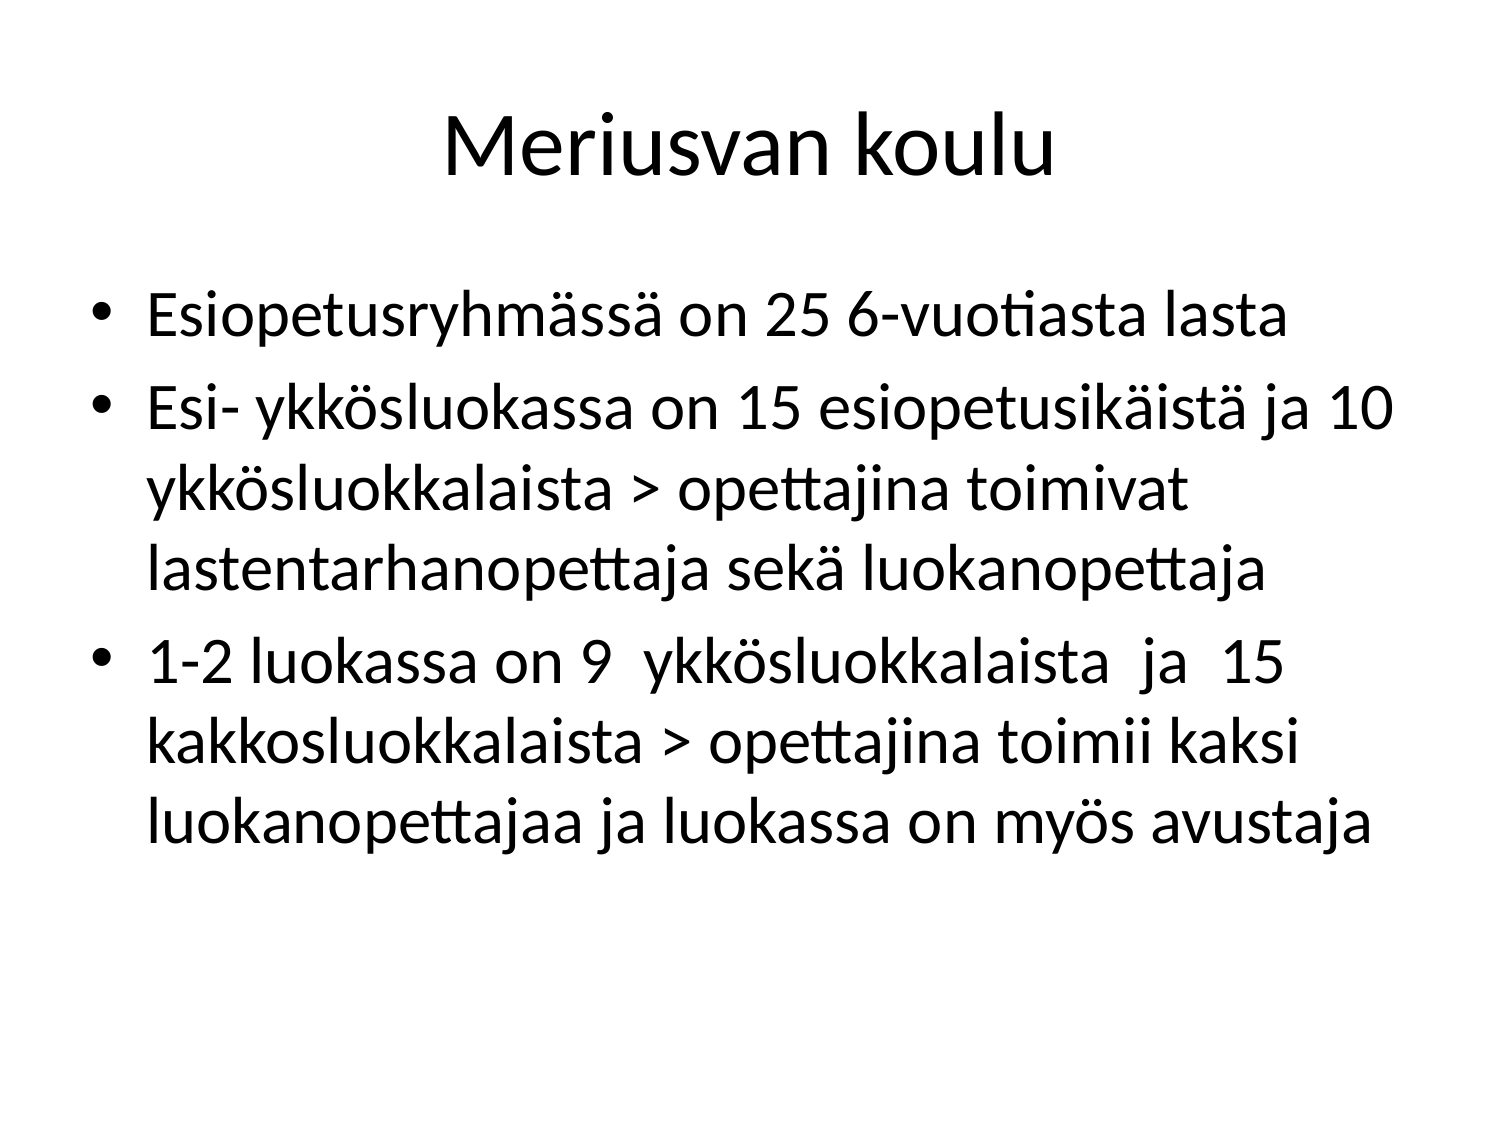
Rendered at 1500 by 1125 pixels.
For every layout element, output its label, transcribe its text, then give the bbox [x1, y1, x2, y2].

title Meriusvan koulu [74, 44, 1426, 233]
list Esiopetusryhmässä on 25 6-vuotiasta lasta Esi- ykkösluokassa on 15 esiopetusikäistä ja 10 ykkösluokkalaista > opettajina toimivat lastentarhanopettaja sekä luokanopettaja 1-2 luokassa on 9 ykkösluokkalaista ja 15 kakkosluokkalaista > opettajina toimii kaksi luokanopettajaa ja luokassa on myös avustaja [74, 262, 1426, 1006]
